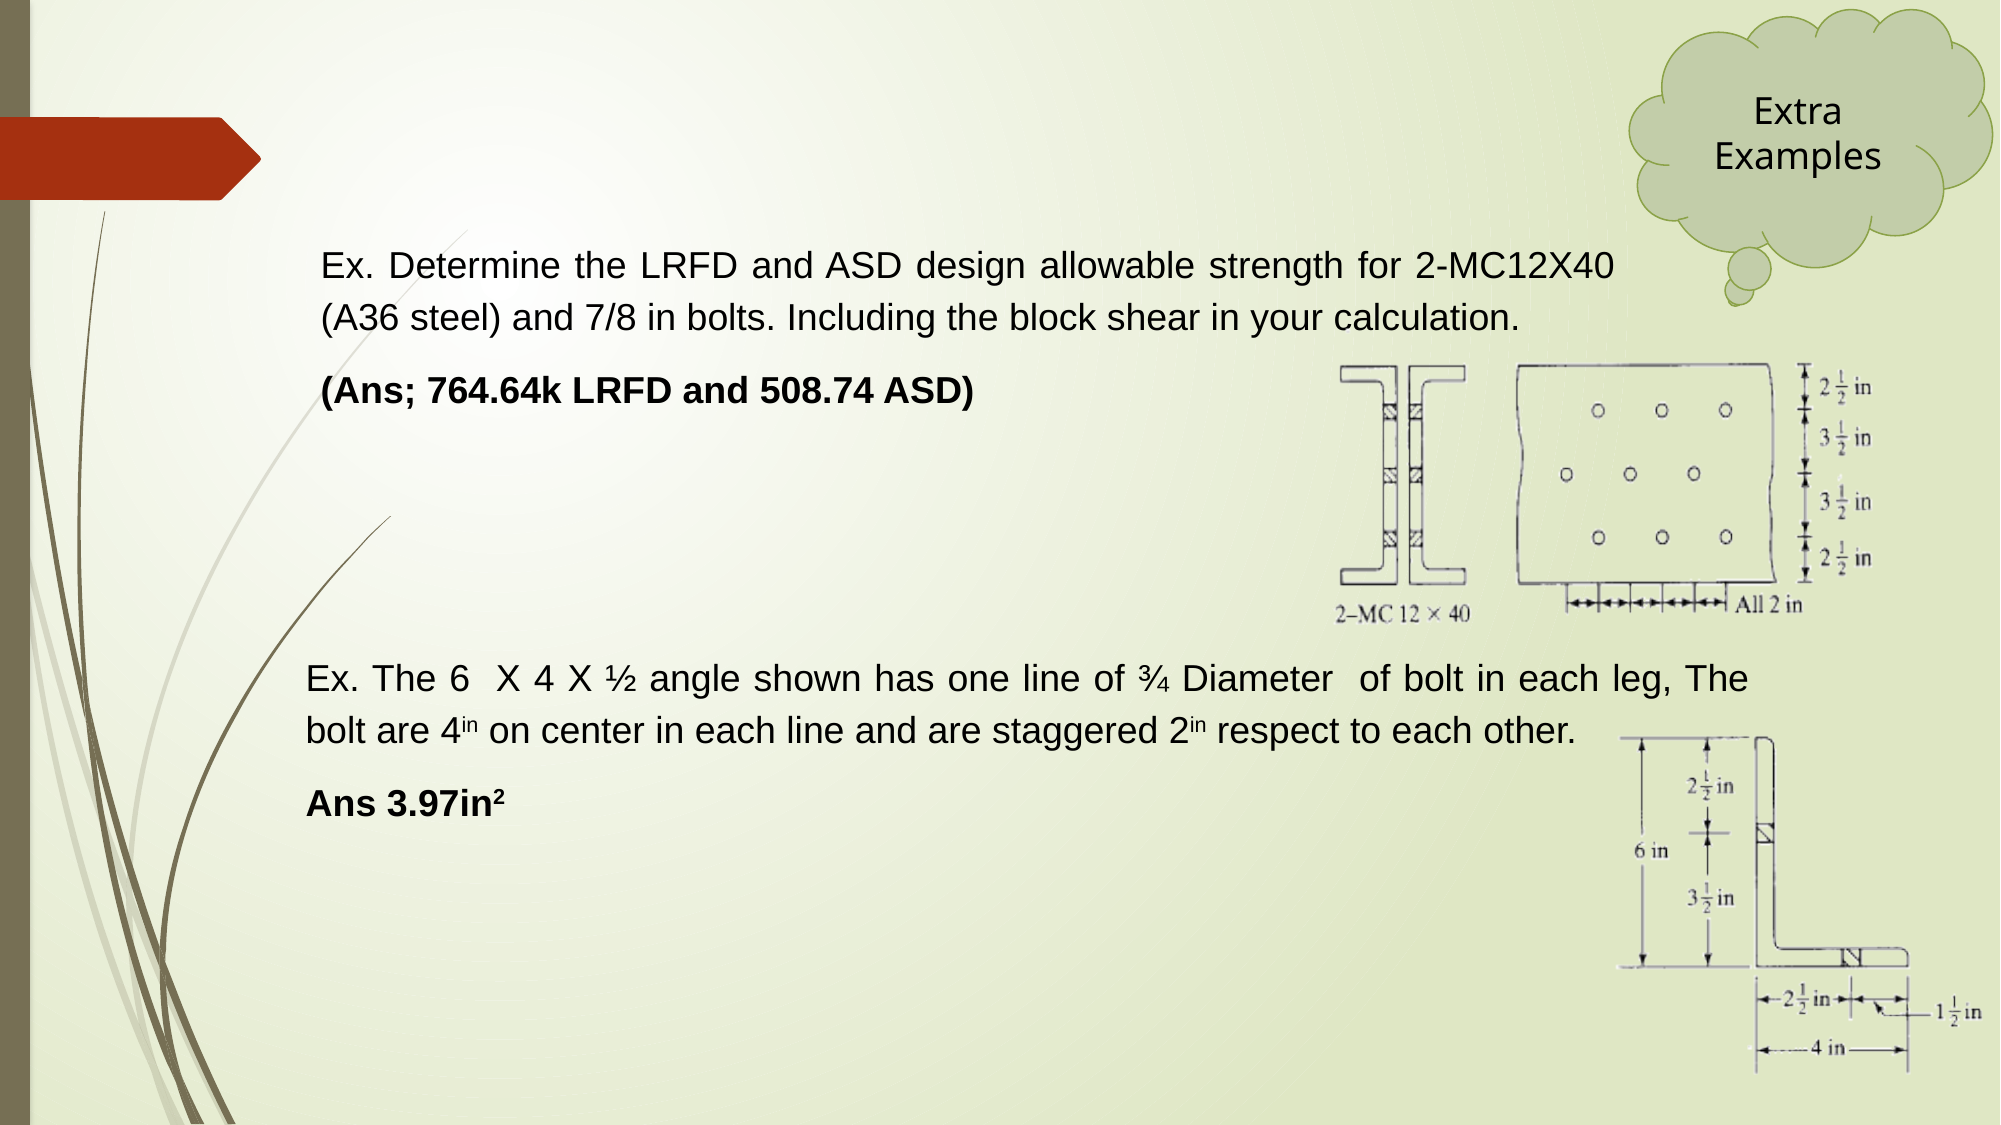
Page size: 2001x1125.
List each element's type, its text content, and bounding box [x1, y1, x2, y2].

text_box Ex. The 6 X 4 X ½ angle shown has one line of ¾ Diameter of bolt in each leg, The bolt are 4in on center in each line and are staggered 2in respect to each other. Ans 3.97in2 [290, 640, 1766, 832]
text_box Ex. Determine the LRFD and ASD design allowable strength for 2-MC12X40 (A36 steel) and 7/8 in bolts. Including the block shear in your calculation. (Ans; 764.64k LRFD and 508.74 ASD) [305, 227, 1630, 419]
picture [1593, 714, 2000, 1083]
text_box Extra Examples [1628, 8, 1994, 307]
picture [1314, 311, 1897, 641]
